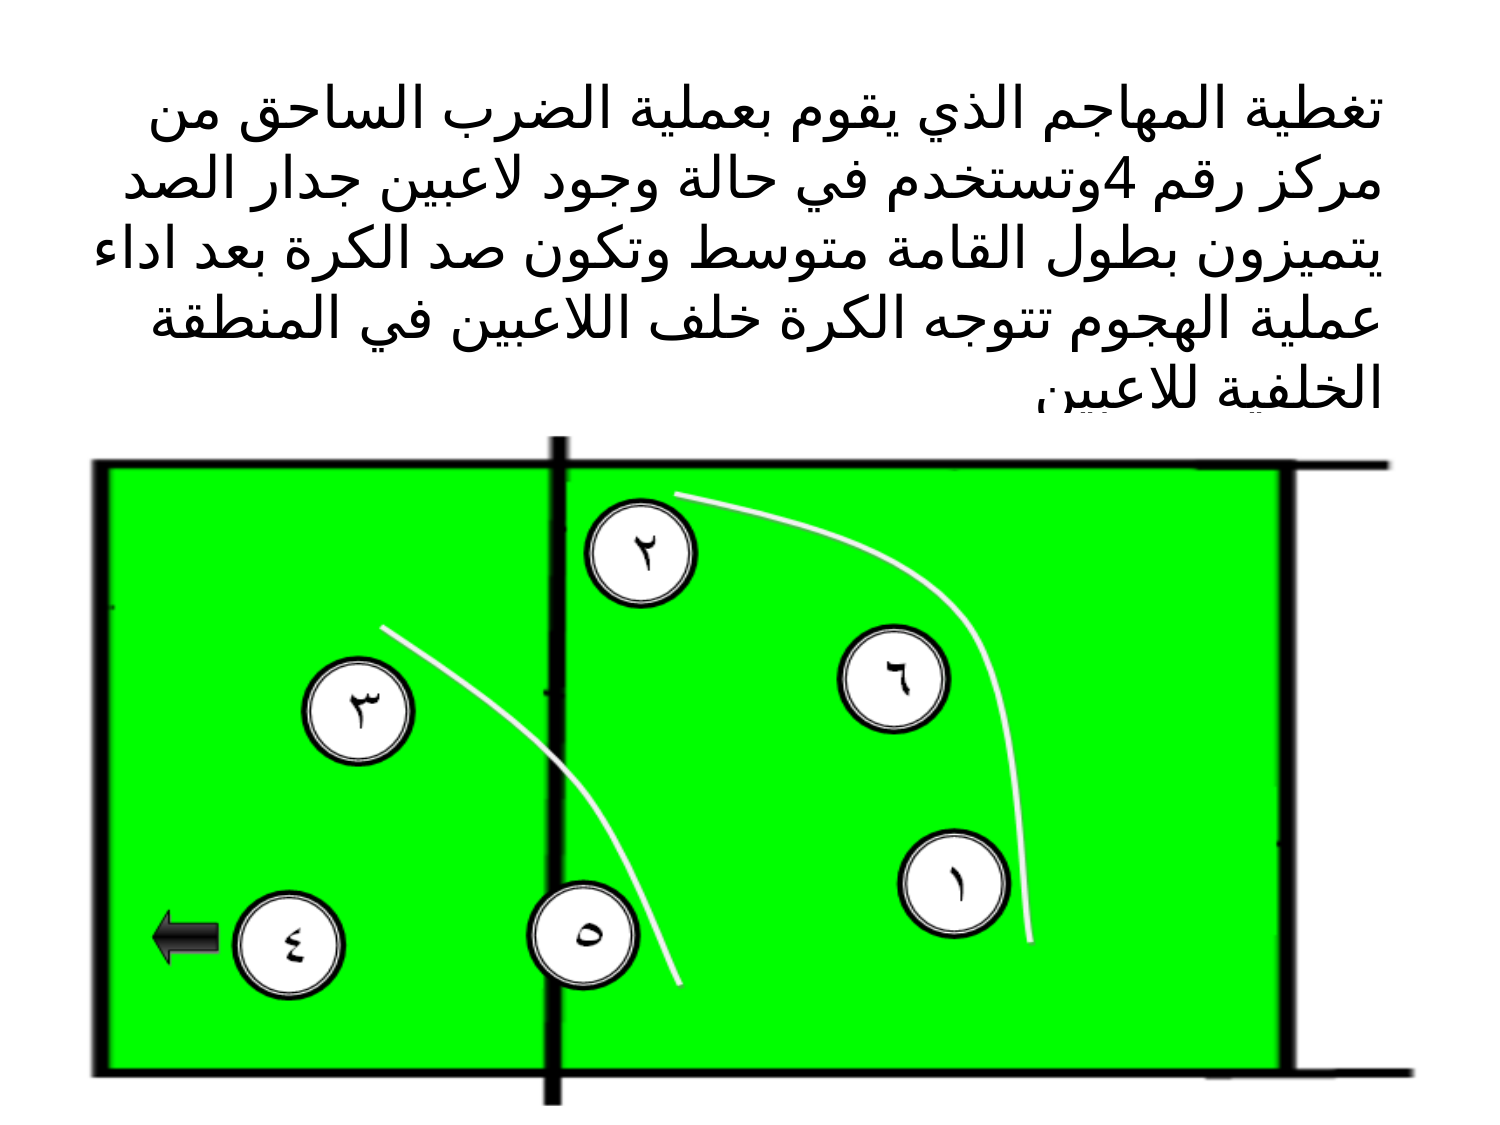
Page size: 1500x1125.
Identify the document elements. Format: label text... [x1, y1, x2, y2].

picture [62, 413, 1426, 1125]
text_box تغطية المهاجم الذي يقوم بعملية الضرب الساحق من مركز رقم 4وتستخدم في حالة وجود لاعبين جدار الصد يتميزون بطول القامة متوسط وتكون صد الكرة بعد اداء عملية الهجوم تتوجه الكرة خلف اللاعبين في المنطقة الخلفية للاعبين [49, 62, 1400, 428]
